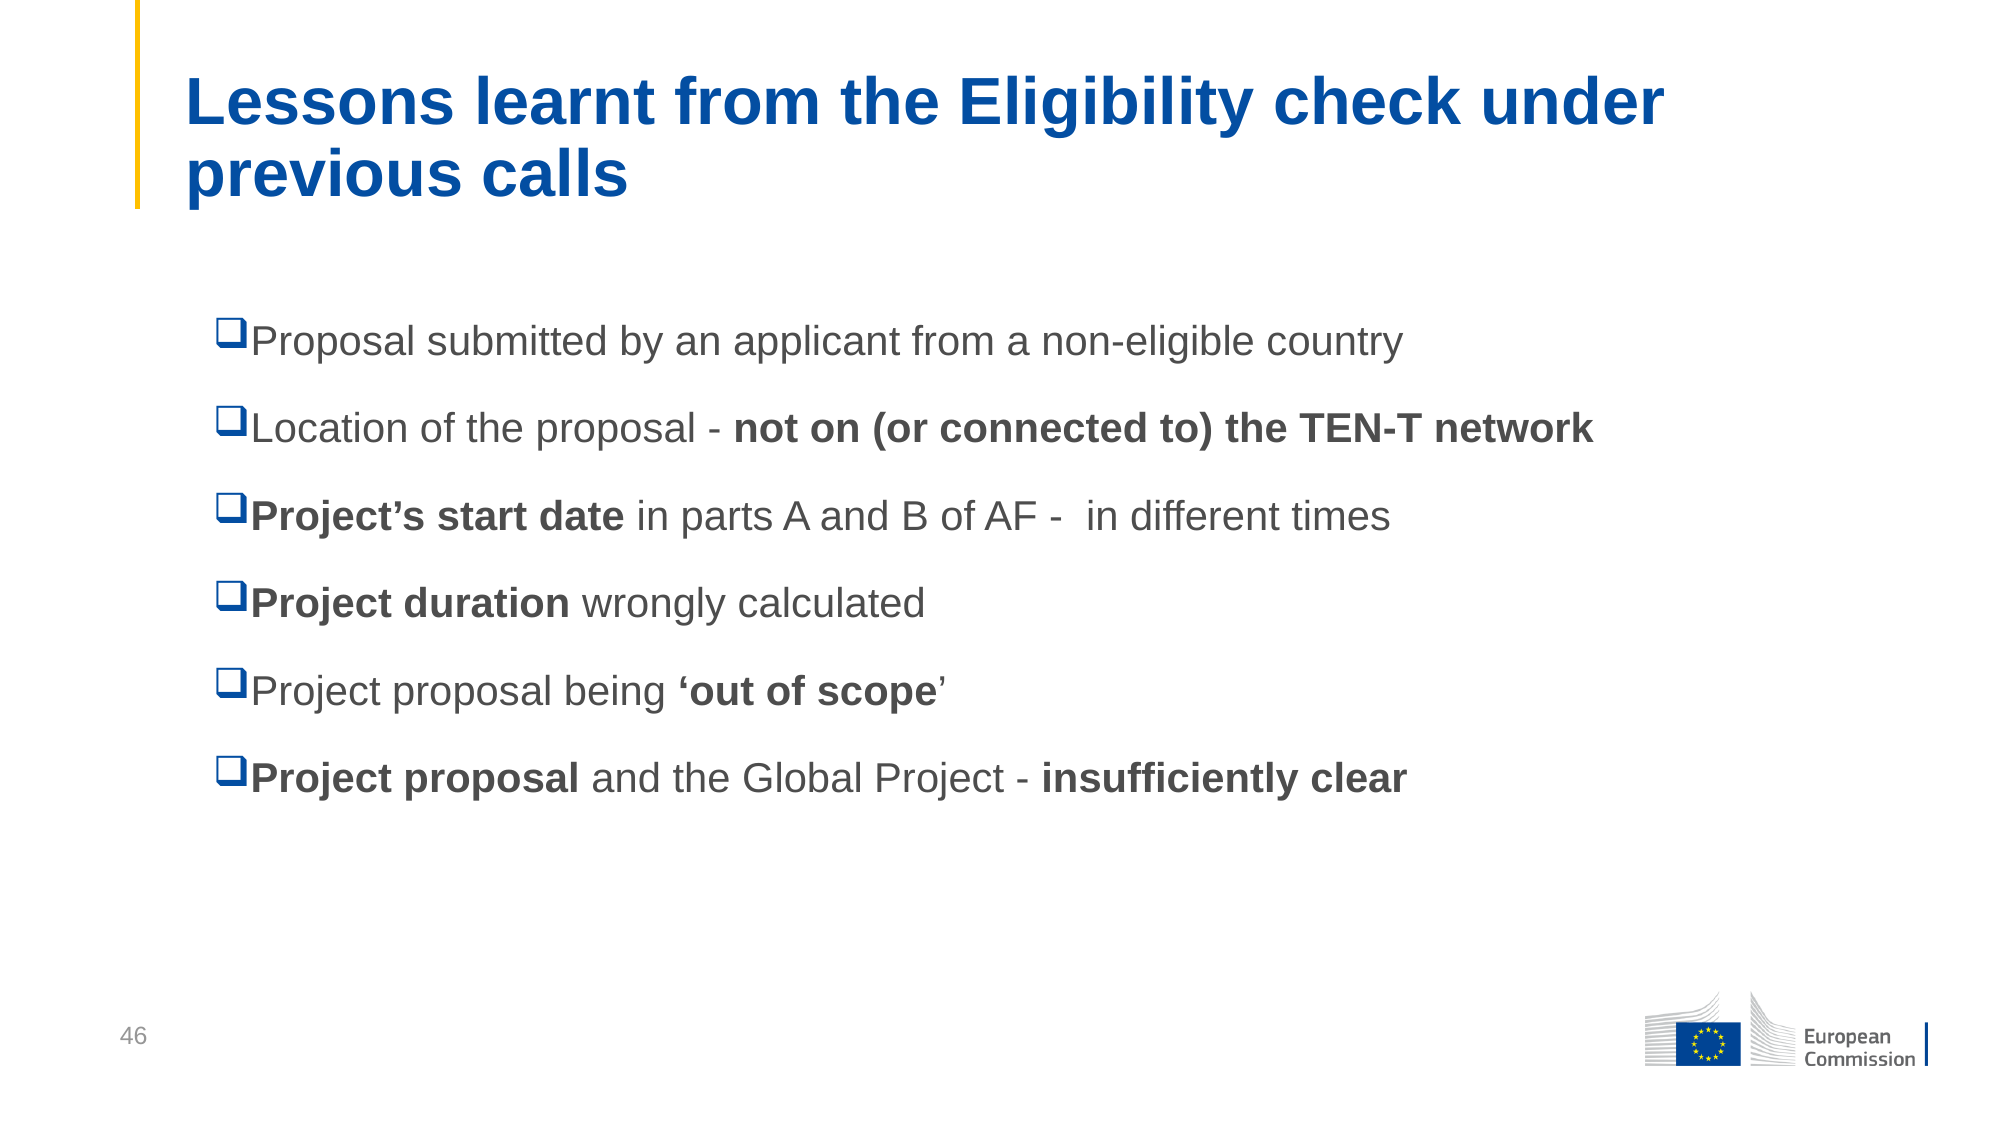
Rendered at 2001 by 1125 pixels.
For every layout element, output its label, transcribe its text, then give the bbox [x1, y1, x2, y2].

list Proposal submitted by an applicant from a non-eligible country Location of the proposal - not on (or connected to) the TEN-T network Project’s start date in parts A and B of AF - in different times Project duration wrongly calculated Project proposal being ‘out of scope’ Project proposal and the Global Project - insufficiently clear [198, 305, 1869, 1035]
title Lessons learnt from the Eligibility check under previous calls [170, 82, 1896, 211]
picture [1645, 991, 1928, 1066]
slide_number 46 [104, 1004, 555, 1065]
